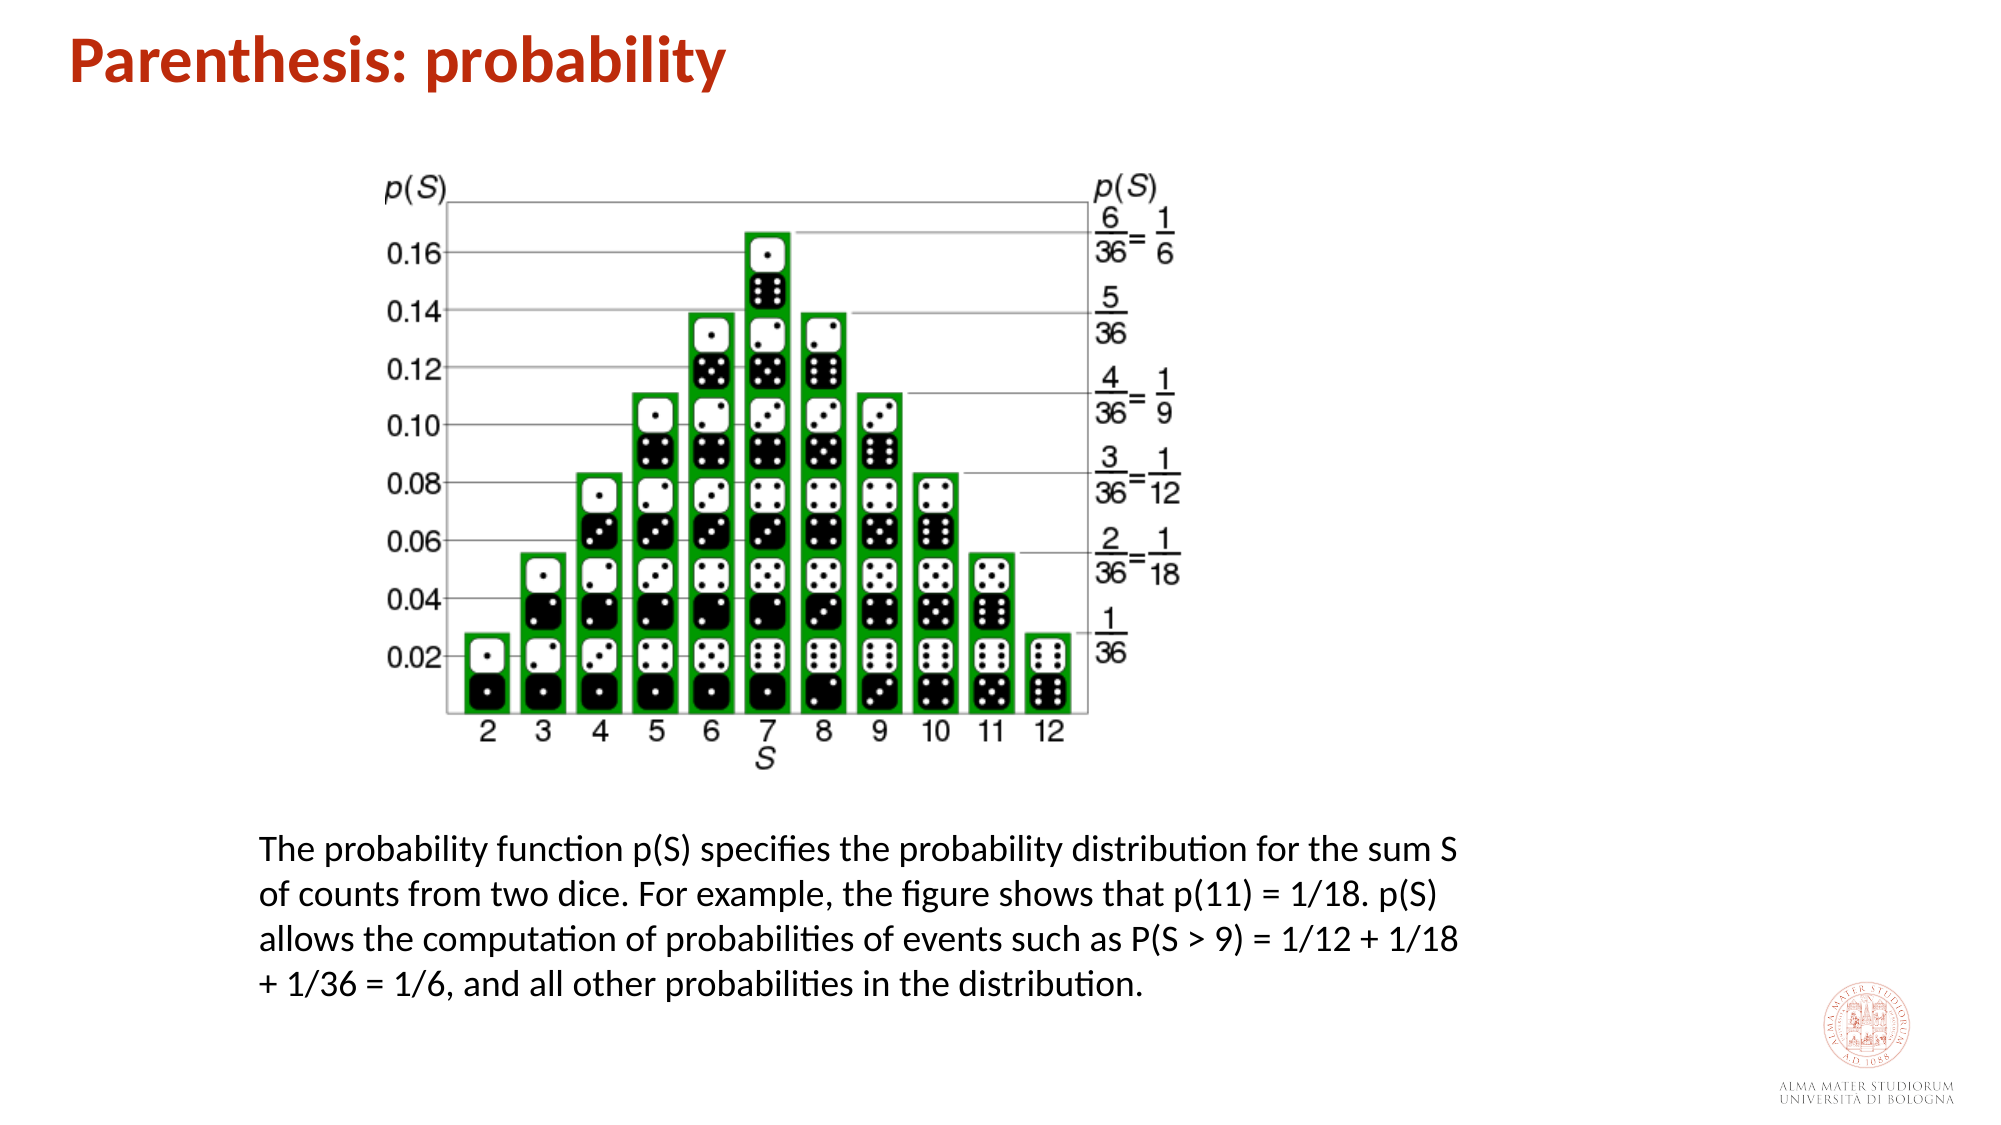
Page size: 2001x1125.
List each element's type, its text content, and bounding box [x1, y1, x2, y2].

list Parenthesis: probability [55, 42, 1898, 149]
picture [385, 172, 1186, 773]
text_box The probability function p(S) specifies the probability distribution for the sum S of counts from two dice. For example, the figure shows that p(11) = 1/18. p(S) allows the computation of probabilities of events such as P(S > 9) = 1/12 + 1/18 + 1/36 = 1/6, and all other probabilities in the distribution. [243, 816, 1500, 1011]
picture [1752, 964, 1981, 1118]
